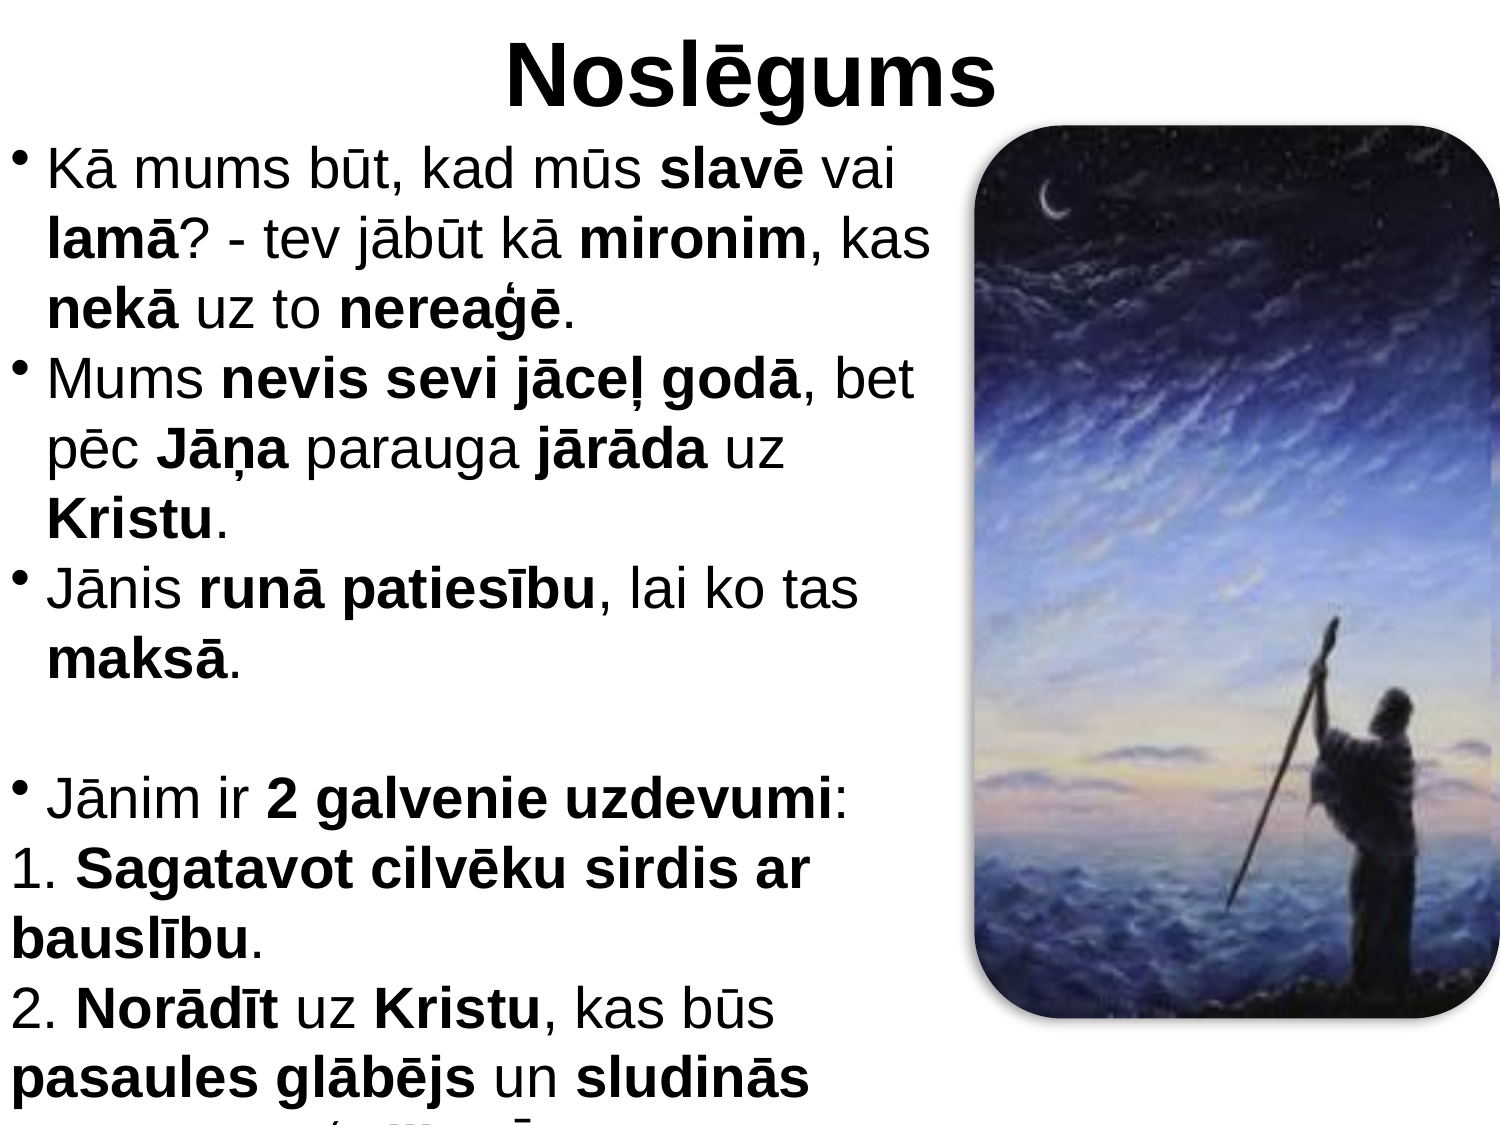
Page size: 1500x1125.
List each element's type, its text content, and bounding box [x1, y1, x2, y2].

title Noslēgums [76, 0, 1428, 123]
text_box Kā mums būt, kad mūs slavē vai lamā? - tev jābūt kā mironim, kas nekā uz to nereaģē. Mums nevis sevi jāceļ godā, bet pēc Jāņa parauga jārāda uz Kristu. Jānis runā patiesību, lai ko tas maksā. Jānim ir 2 galvenie uzdevumi: 1. Sagatavot cilvēku sirdis ar bauslību. 2. Norādīt uz Kristu, kas būs pasaules glābējs un sludinās mums evaņģēliju. Āmen [0, 122, 994, 1125]
picture [974, 125, 1500, 1019]
